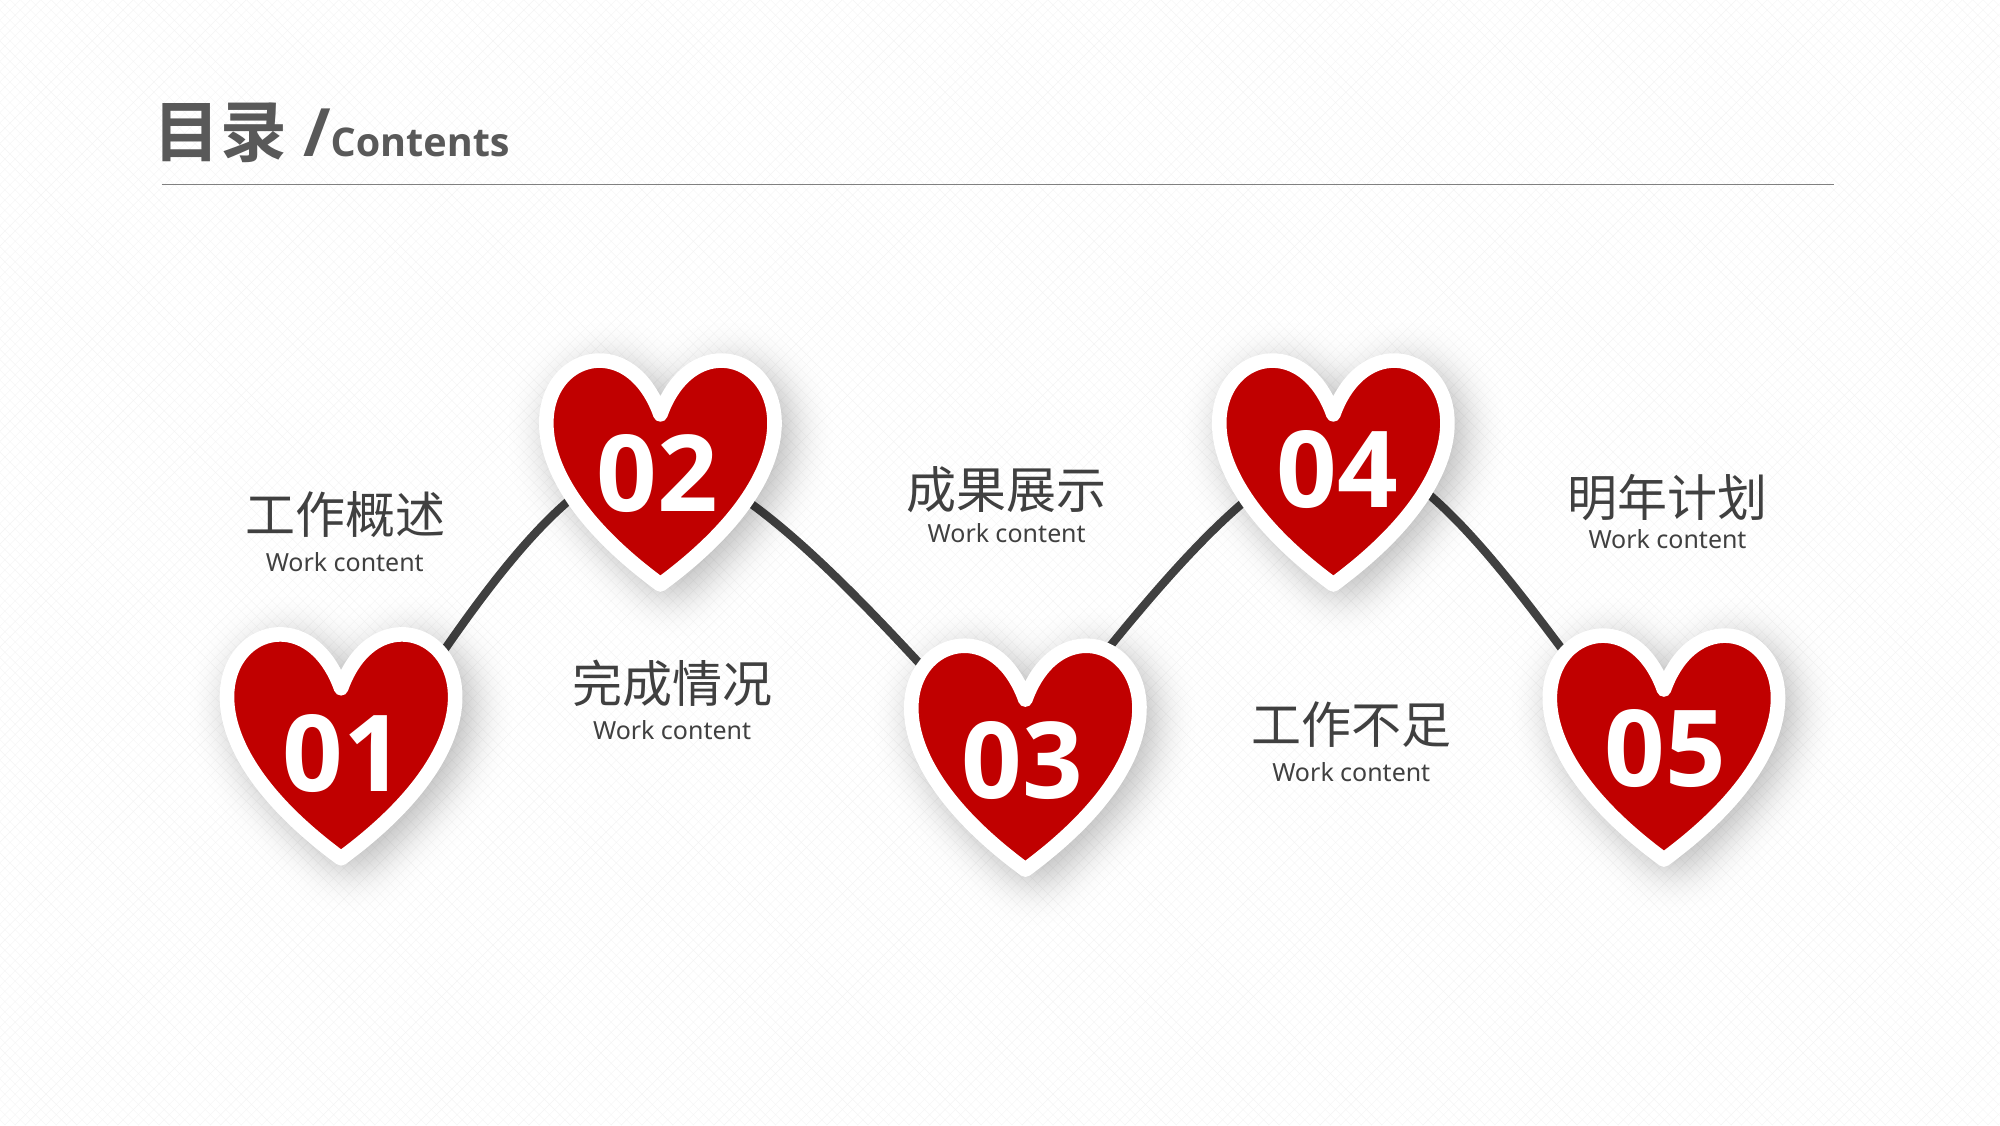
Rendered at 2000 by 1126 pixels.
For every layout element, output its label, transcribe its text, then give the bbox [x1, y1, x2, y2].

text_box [196, 477, 494, 583]
text_box [1146, 559, 1517, 746]
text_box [499, 315, 816, 651]
text_box 目录/Contents [133, 75, 628, 185]
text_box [869, 452, 1144, 554]
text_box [874, 603, 1170, 938]
text_box [797, 561, 869, 756]
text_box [1519, 460, 1817, 561]
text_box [227, 631, 455, 859]
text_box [1517, 590, 1813, 926]
text_box [460, 591, 645, 763]
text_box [550, 659, 795, 752]
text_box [1187, 312, 1488, 647]
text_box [1219, 688, 1483, 793]
